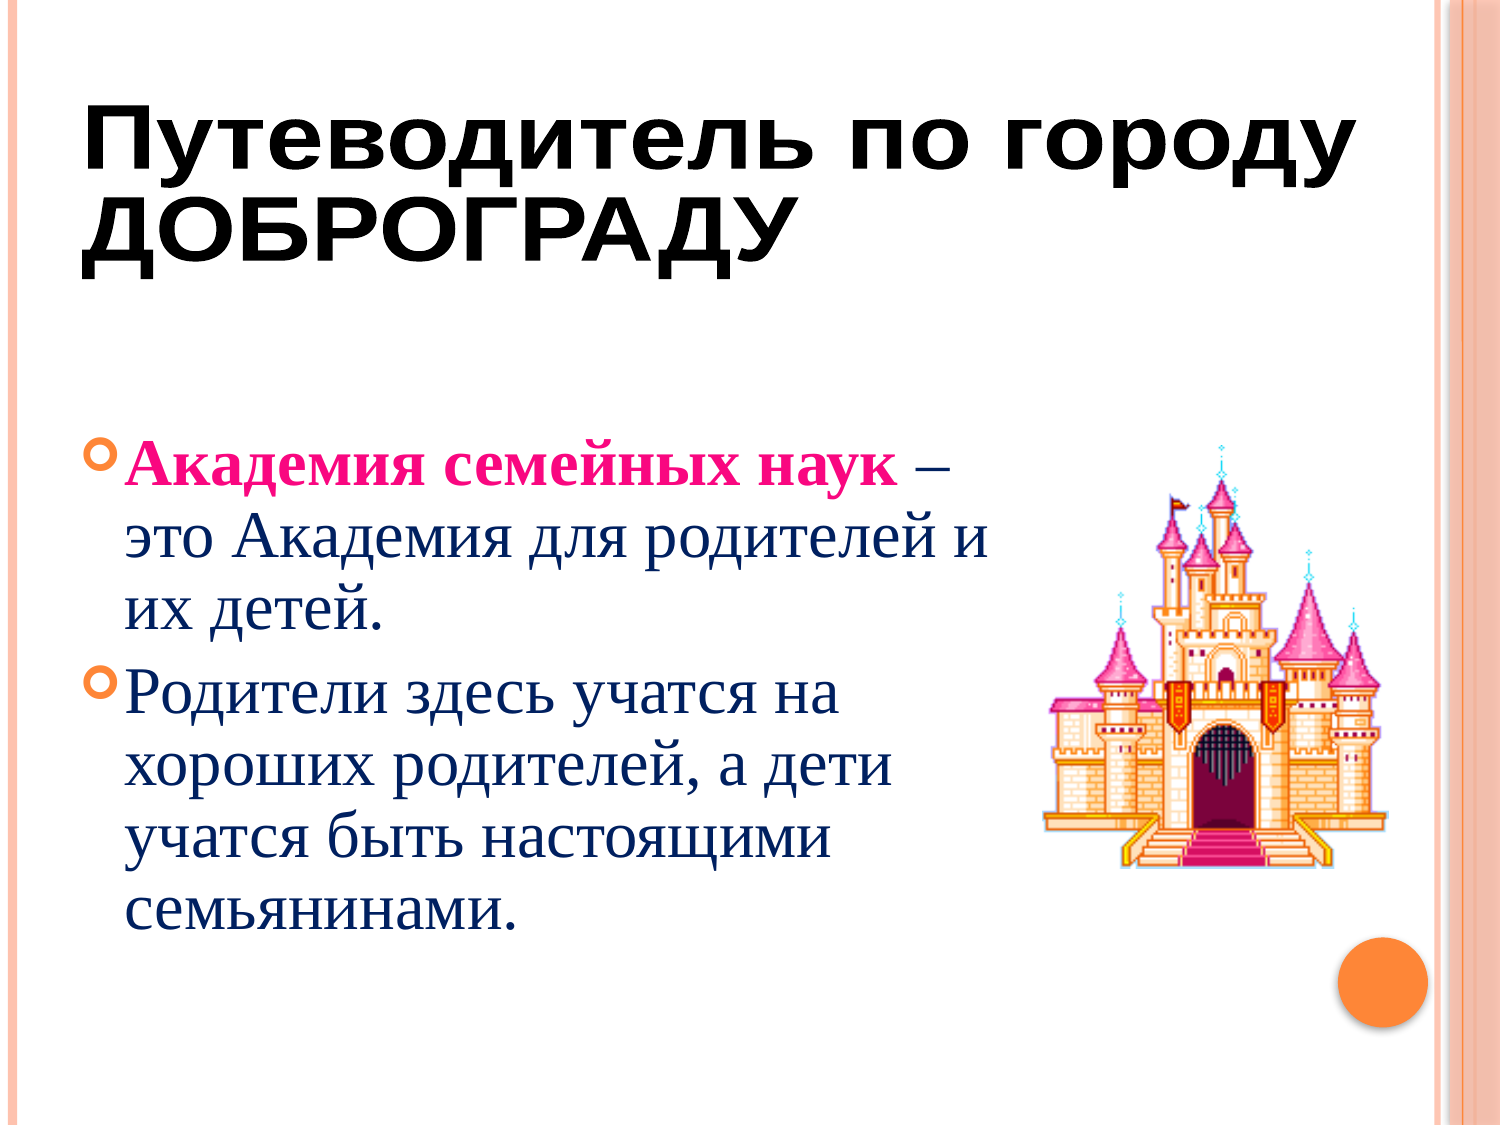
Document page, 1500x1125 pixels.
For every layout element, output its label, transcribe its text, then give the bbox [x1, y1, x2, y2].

picture [1042, 444, 1389, 870]
list Академия семейных наук – это Академия для родителей и их детей. Родители здесь учатся на хороших родителей, а дети учатся быть настоящими семьянинами. [64, 420, 1071, 941]
